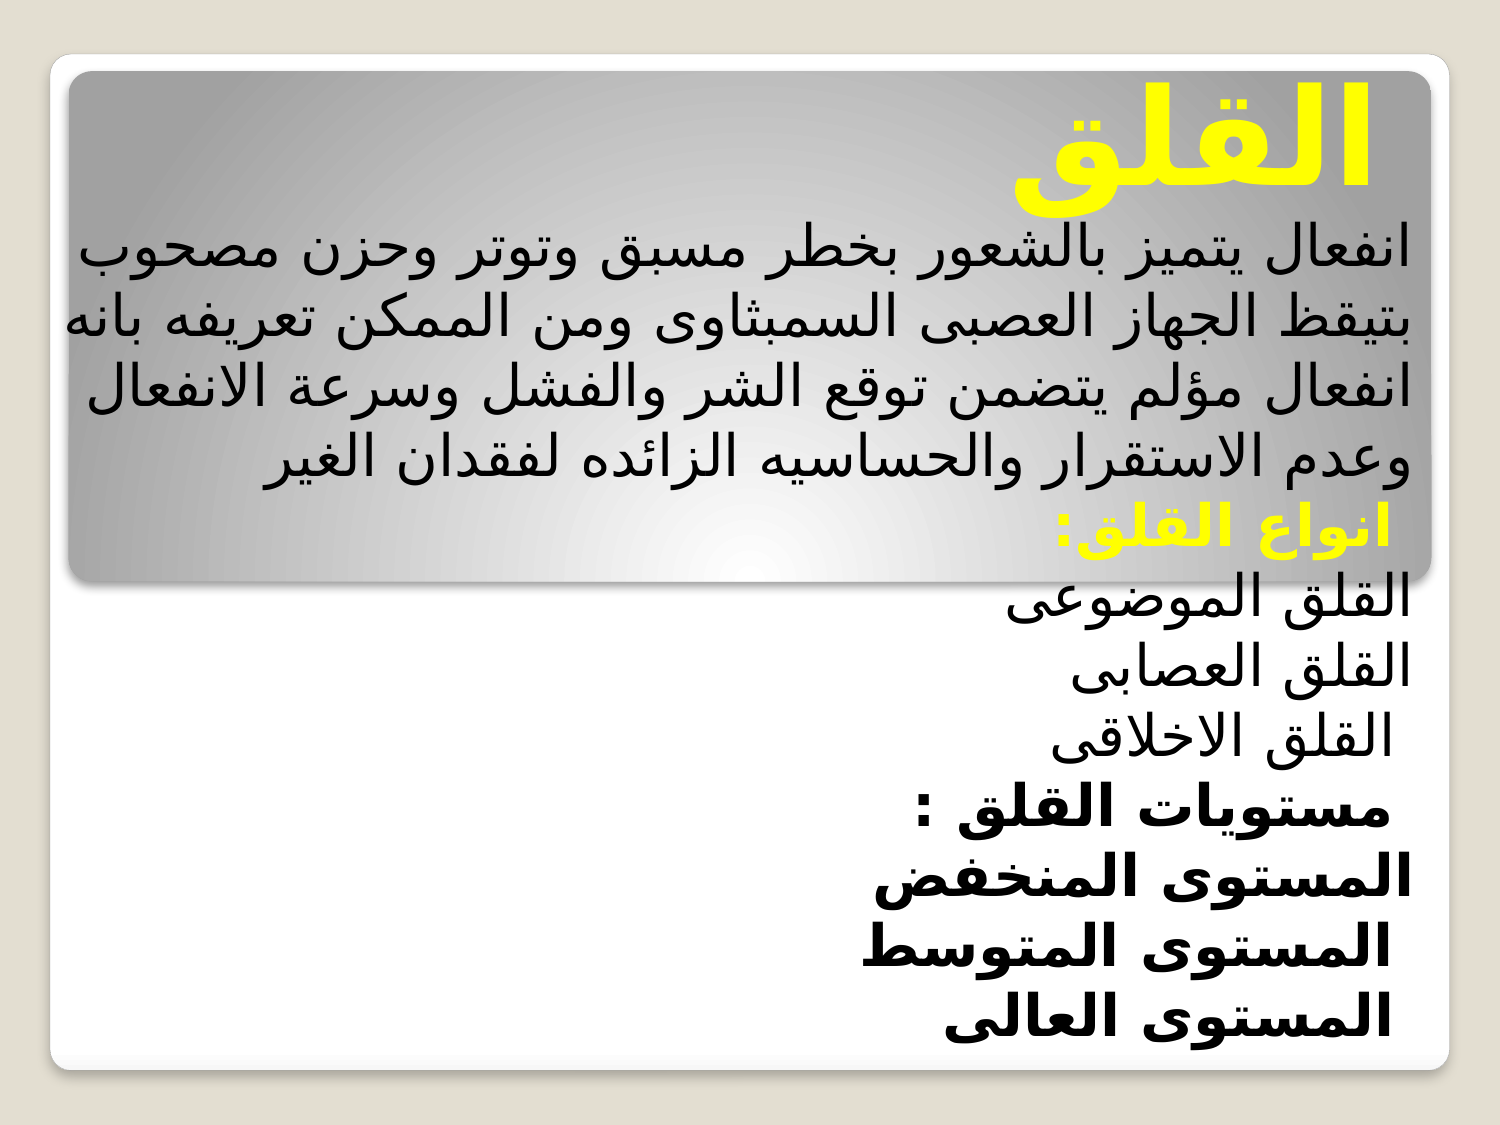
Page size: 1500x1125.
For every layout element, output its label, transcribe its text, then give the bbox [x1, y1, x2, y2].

subtitle انفعال يتميز بالشعور بخطر مسبق وتوتر وحزن مصحوب بتيقظ الجهاز العصبى السمبثاوى ومن الممكن تعريفه بانه انفعال مؤلم يتضمن توقع الشر والفشل وسرعة الانفعال وعدم الاستقرار والحساسيه الزائده لفقدان الغير انواع القلق: القلق الموضوعى القلق العصابى القلق الاخلاقى مستويات القلق : المستوى المنخفض المستوى المتوسط المستوى العالى [0, 208, 1436, 1083]
title القلق [112, 42, 1388, 208]
